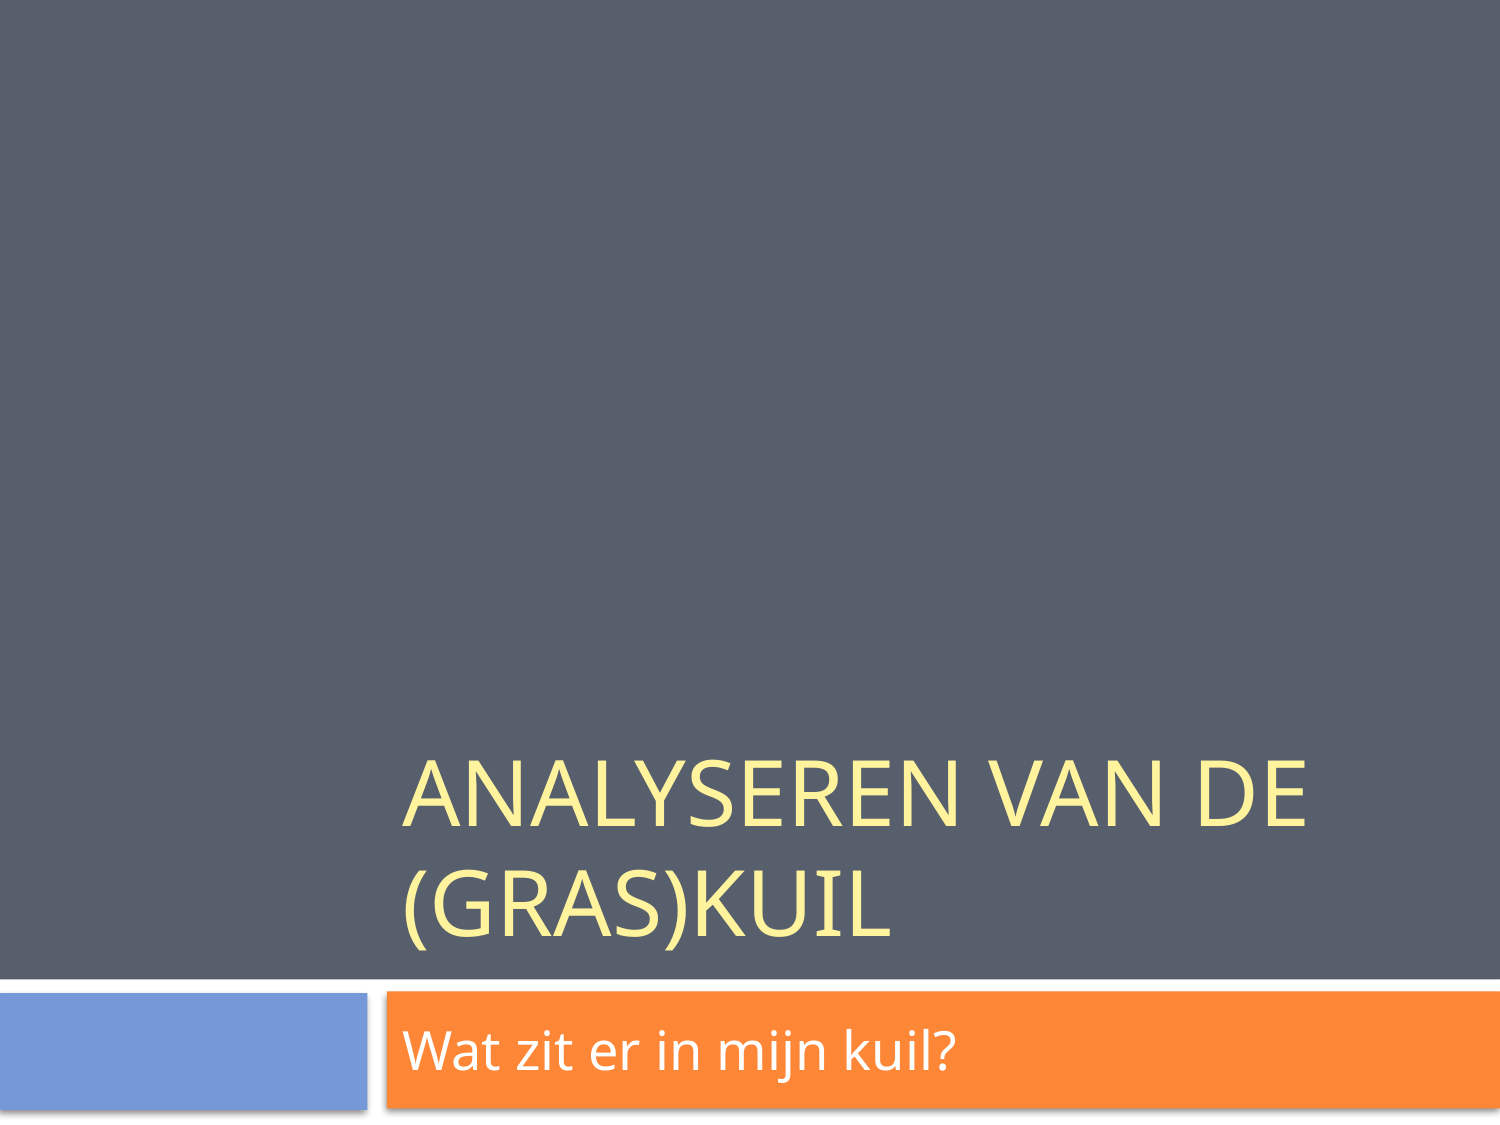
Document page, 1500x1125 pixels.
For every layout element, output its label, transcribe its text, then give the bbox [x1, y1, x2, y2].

subtitle Wat zit er in mijn kuil? [387, 992, 1488, 1105]
title Analyseren van de (gras)kuil [387, 662, 1450, 963]
